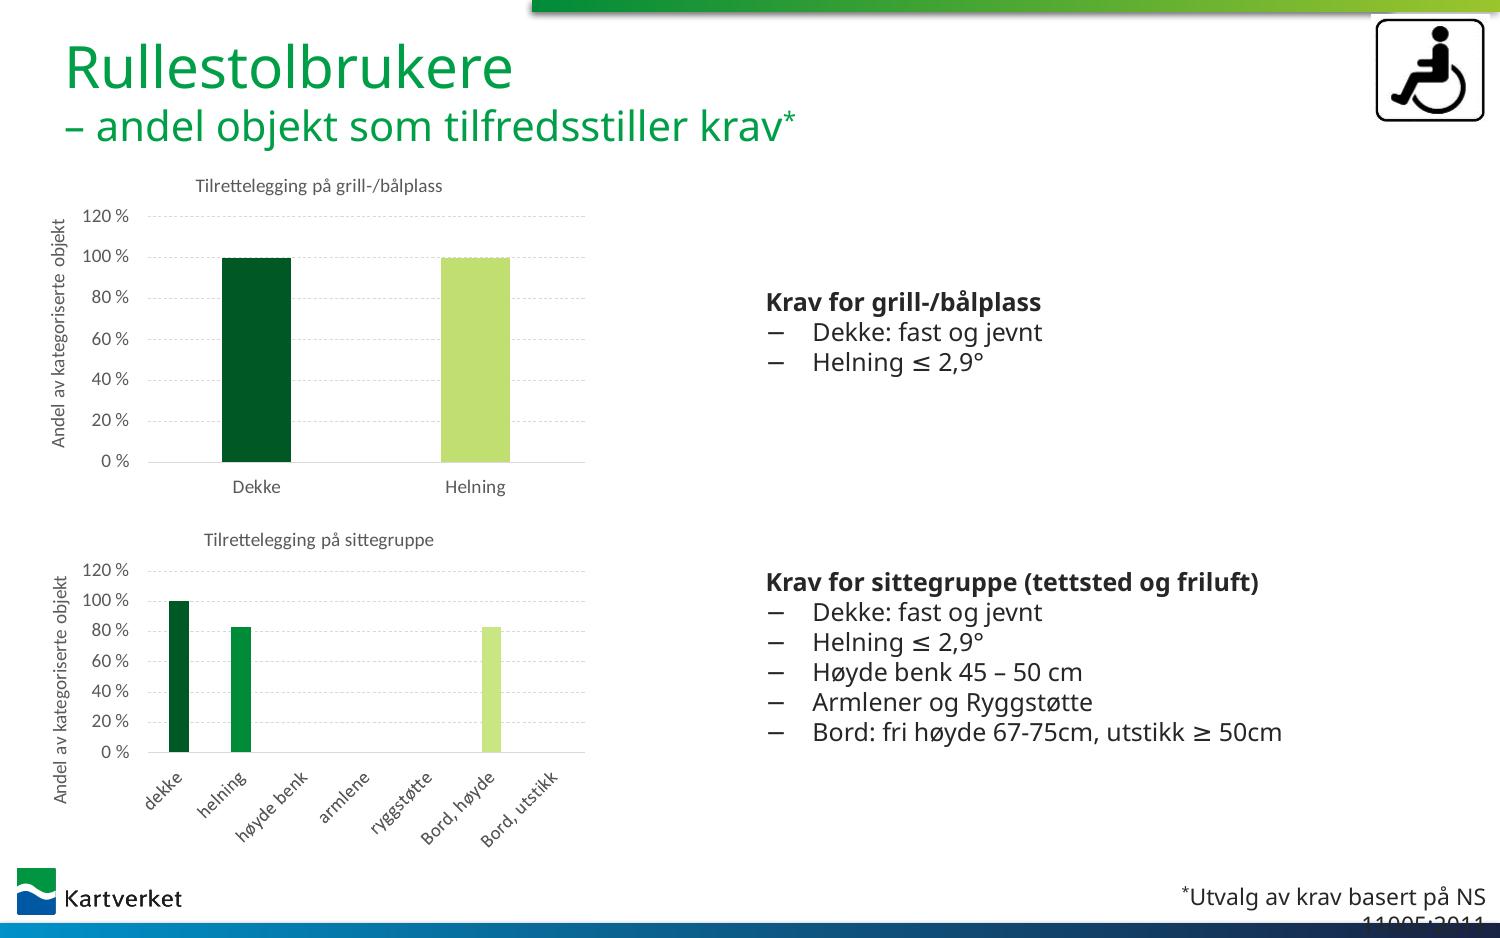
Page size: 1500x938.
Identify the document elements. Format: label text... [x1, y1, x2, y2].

text_box *Utvalg av krav basert på NS 11005:2011 [1068, 873, 1500, 938]
picture [1371, 13, 1491, 127]
text_box Rullestolbrukere – andel objekt som tilfredsstiller krav* [49, 14, 1431, 158]
picture [41, 520, 596, 859]
picture [41, 166, 596, 505]
text_box Krav for grill-/bålplass Dekke: fast og jevnt Helning ≤ 2,9° [750, 279, 1452, 384]
text_box Krav for sittegruppe (tettsted og friluft) Dekke: fast og jevnt Helning ≤ 2,9° Høyde benk 45 – 50 cm Armlener og Ryggstøtte Bord: fri høyde 67-75cm, utstikk ≥ 50cm [750, 559, 1500, 754]
